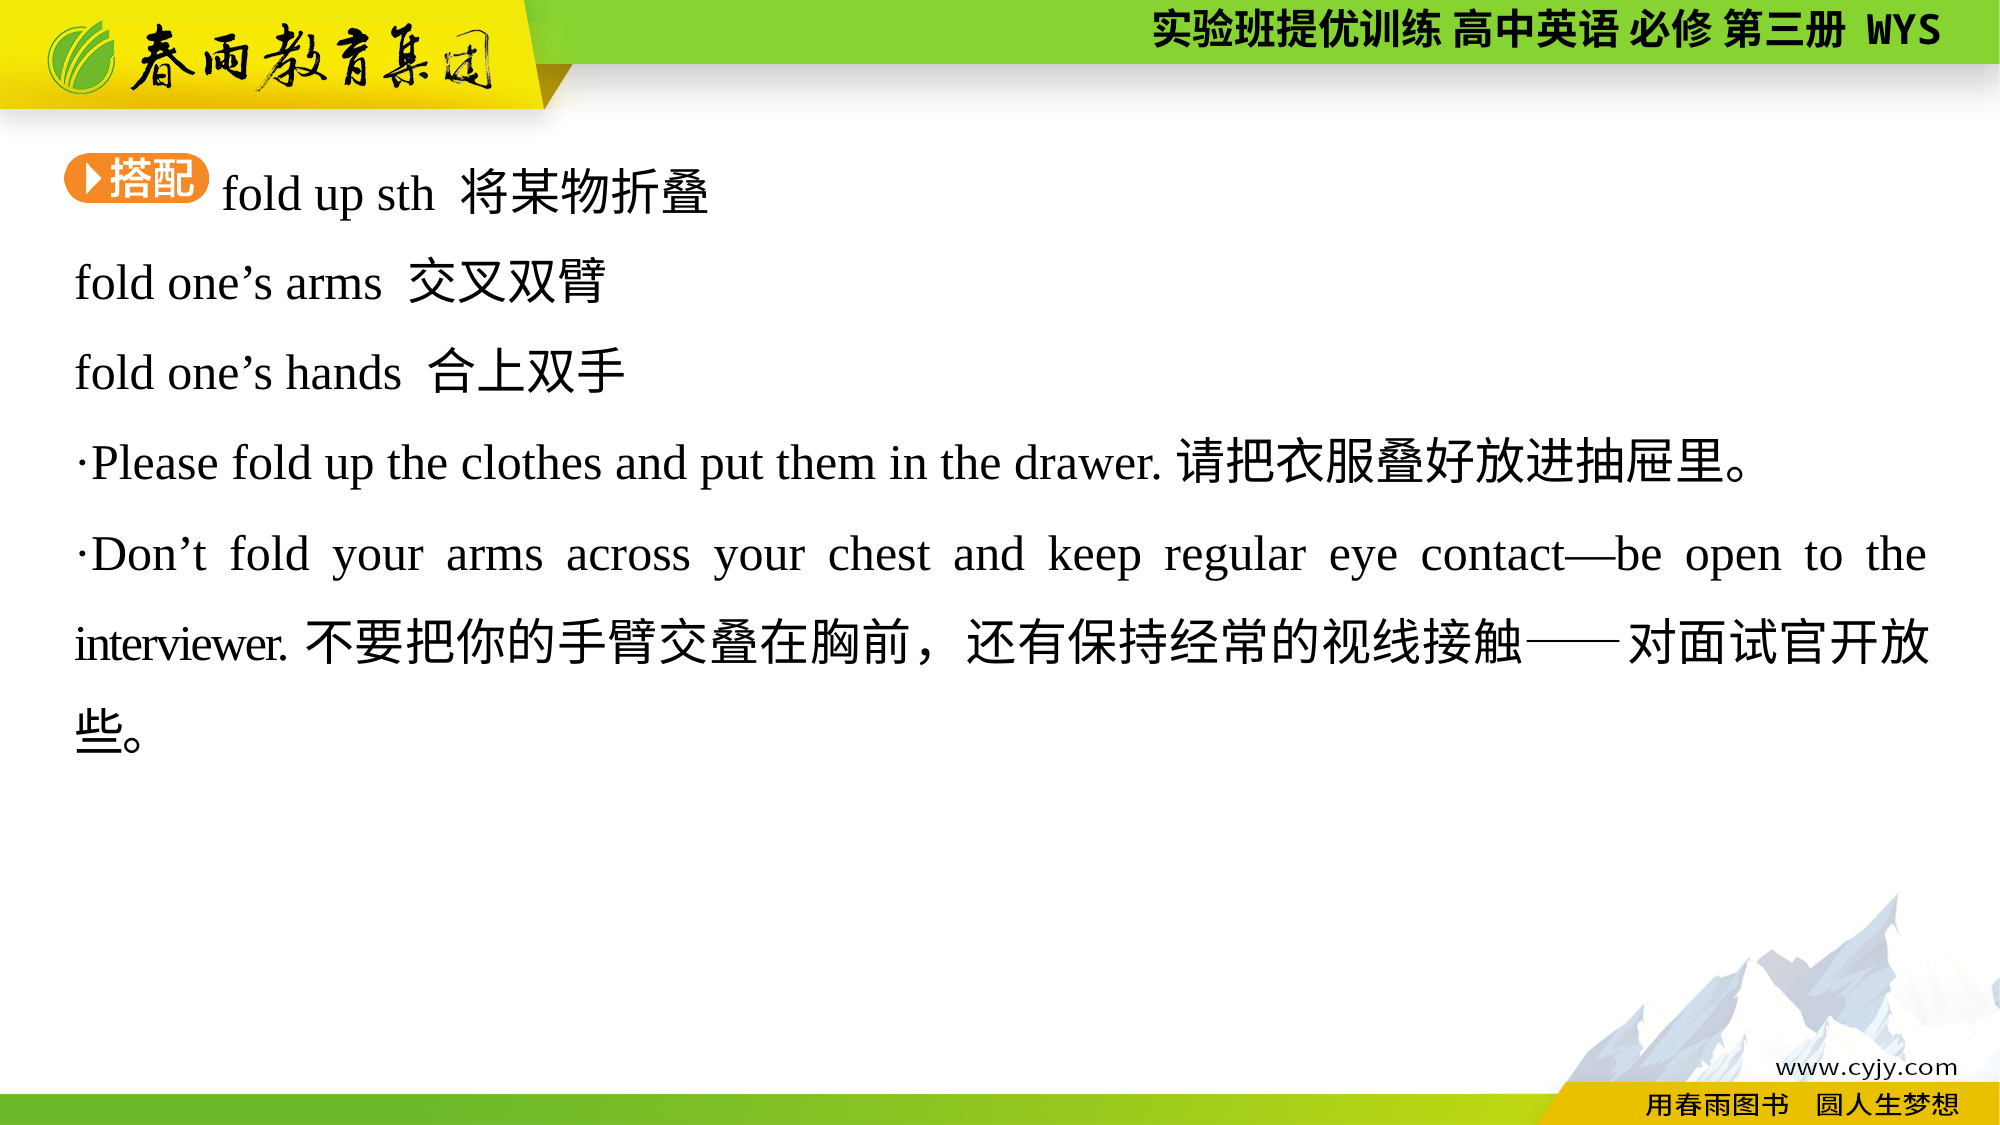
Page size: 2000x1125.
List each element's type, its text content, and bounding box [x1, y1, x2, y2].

list fold up sth 将某物折叠 fold one’s arms 交叉双臂 fold one’s hands 合上双手 ·Please fold up the clothes and put them in the drawer.请把衣服叠好放进抽屉里。 ·Don’t fold your arms across your chest and keep regular eye contact—be open to the interviewer.不要把你的手臂交叠在胸前，还有保持经常的视线接触——对面试官开放些。 [59, 122, 1944, 672]
picture [0, 0, 2000, 1125]
